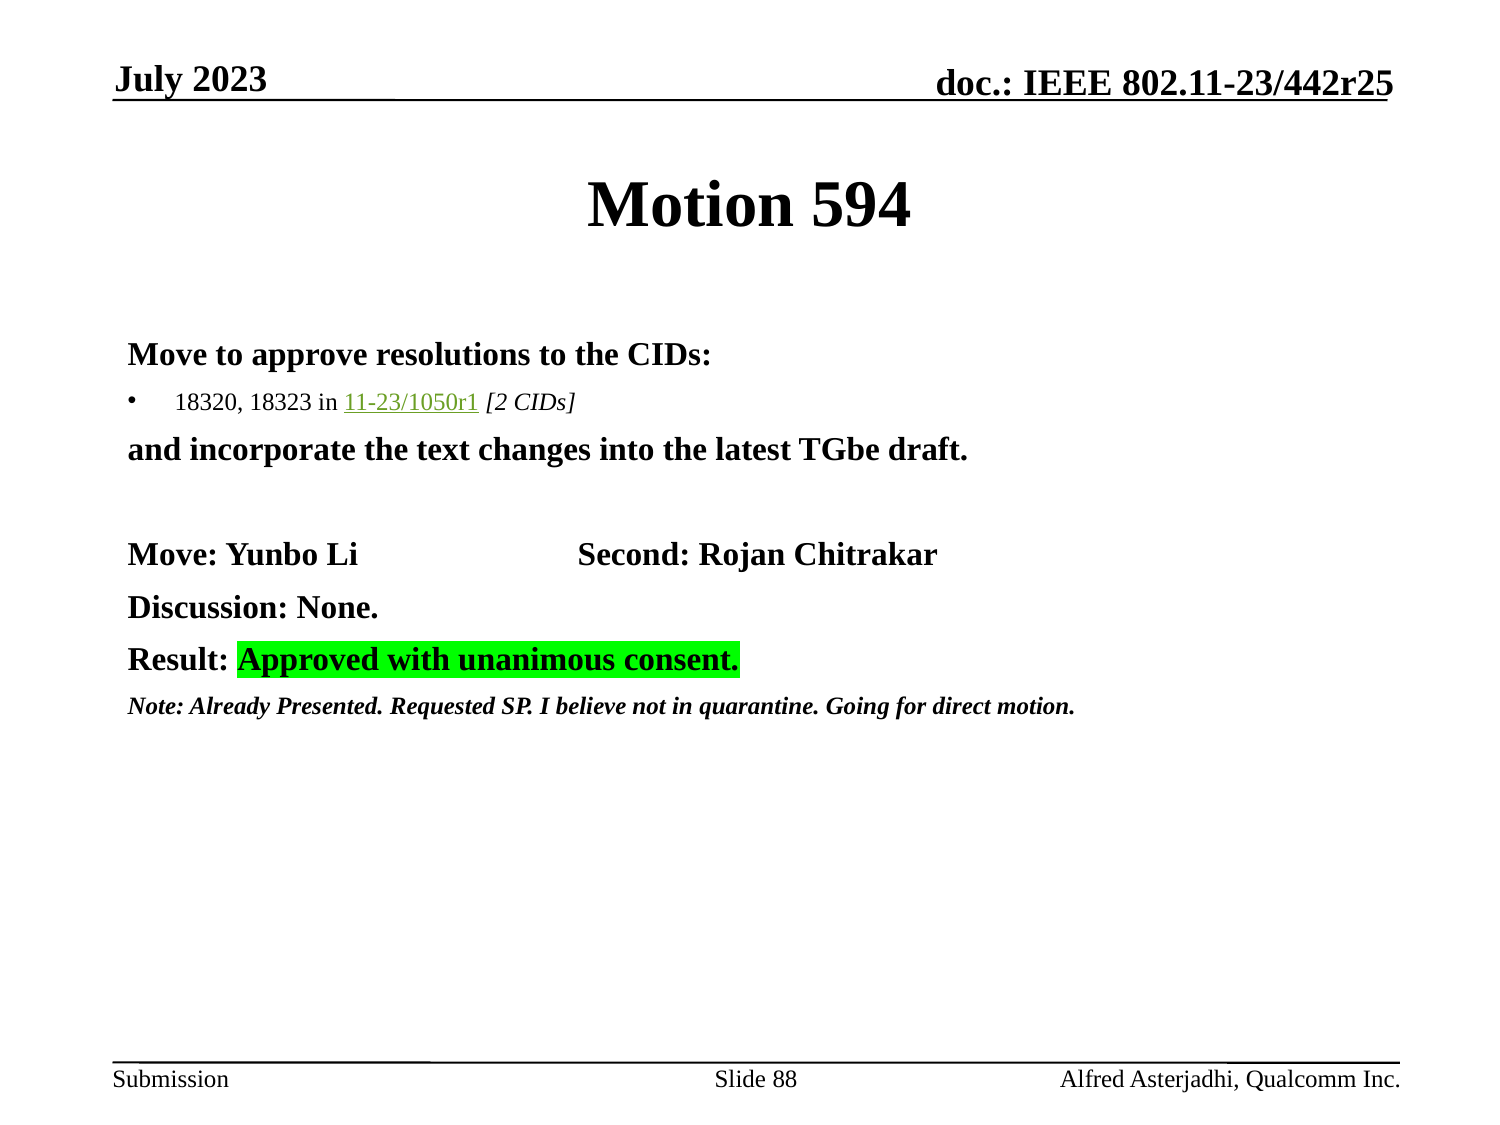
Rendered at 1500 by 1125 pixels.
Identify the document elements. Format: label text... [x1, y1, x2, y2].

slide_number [114, 54, 423, 100]
footer Alfred Asterjadhi, Qualcomm Inc. [878, 1061, 1402, 1093]
list Move to approve resolutions to the CIDs: 18320, 18323 in 11-23/1050r1 [2 CIDs] and incorporate the text changes into the latest TGbe draft. Move: Yunbo Li Second: Rojan Chitrakar Discussion: None. Result: Approved with unanimous consent. Note: Already Presented. Requested SP. I believe not in quarantine. Going for direct motion. [112, 324, 1388, 1063]
title Motion 594 [112, 112, 1388, 288]
slide_number Slide 88 [712, 1061, 800, 1123]
